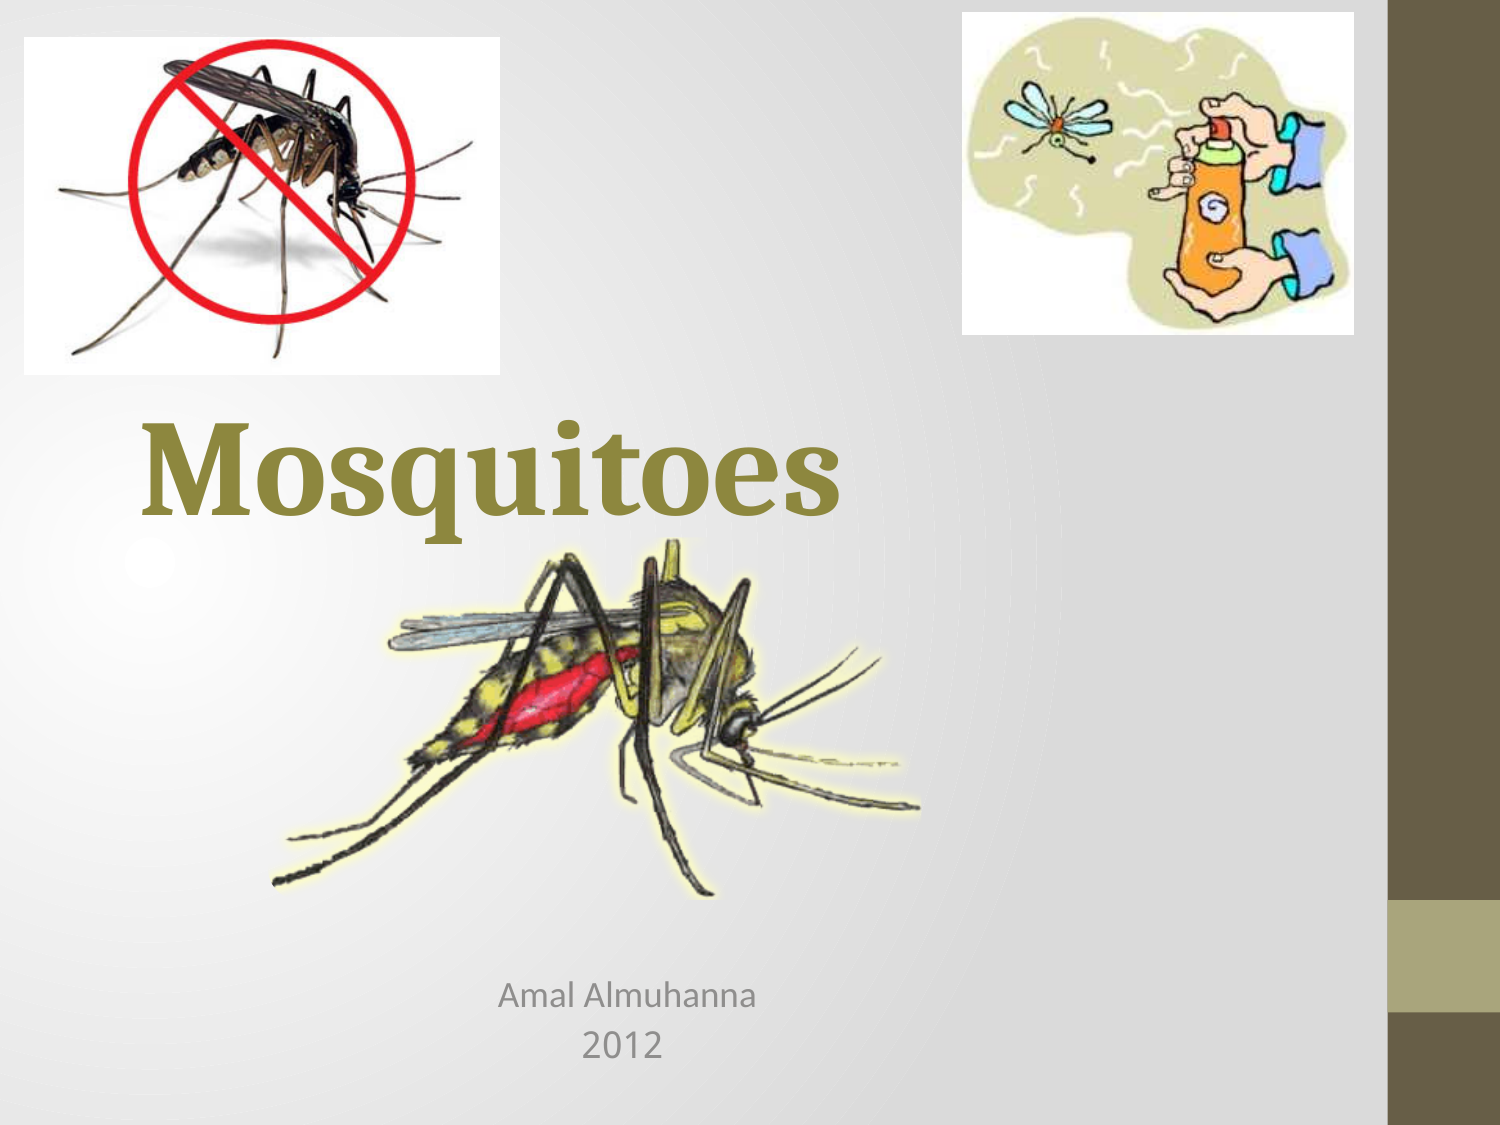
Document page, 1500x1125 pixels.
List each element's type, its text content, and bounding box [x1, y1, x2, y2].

picture [267, 536, 922, 901]
subtitle Amal Almuhanna 2012 [92, 962, 1153, 1075]
title Mosquitoes [87, 425, 1325, 550]
picture [961, 11, 1354, 335]
picture [24, 36, 501, 376]
